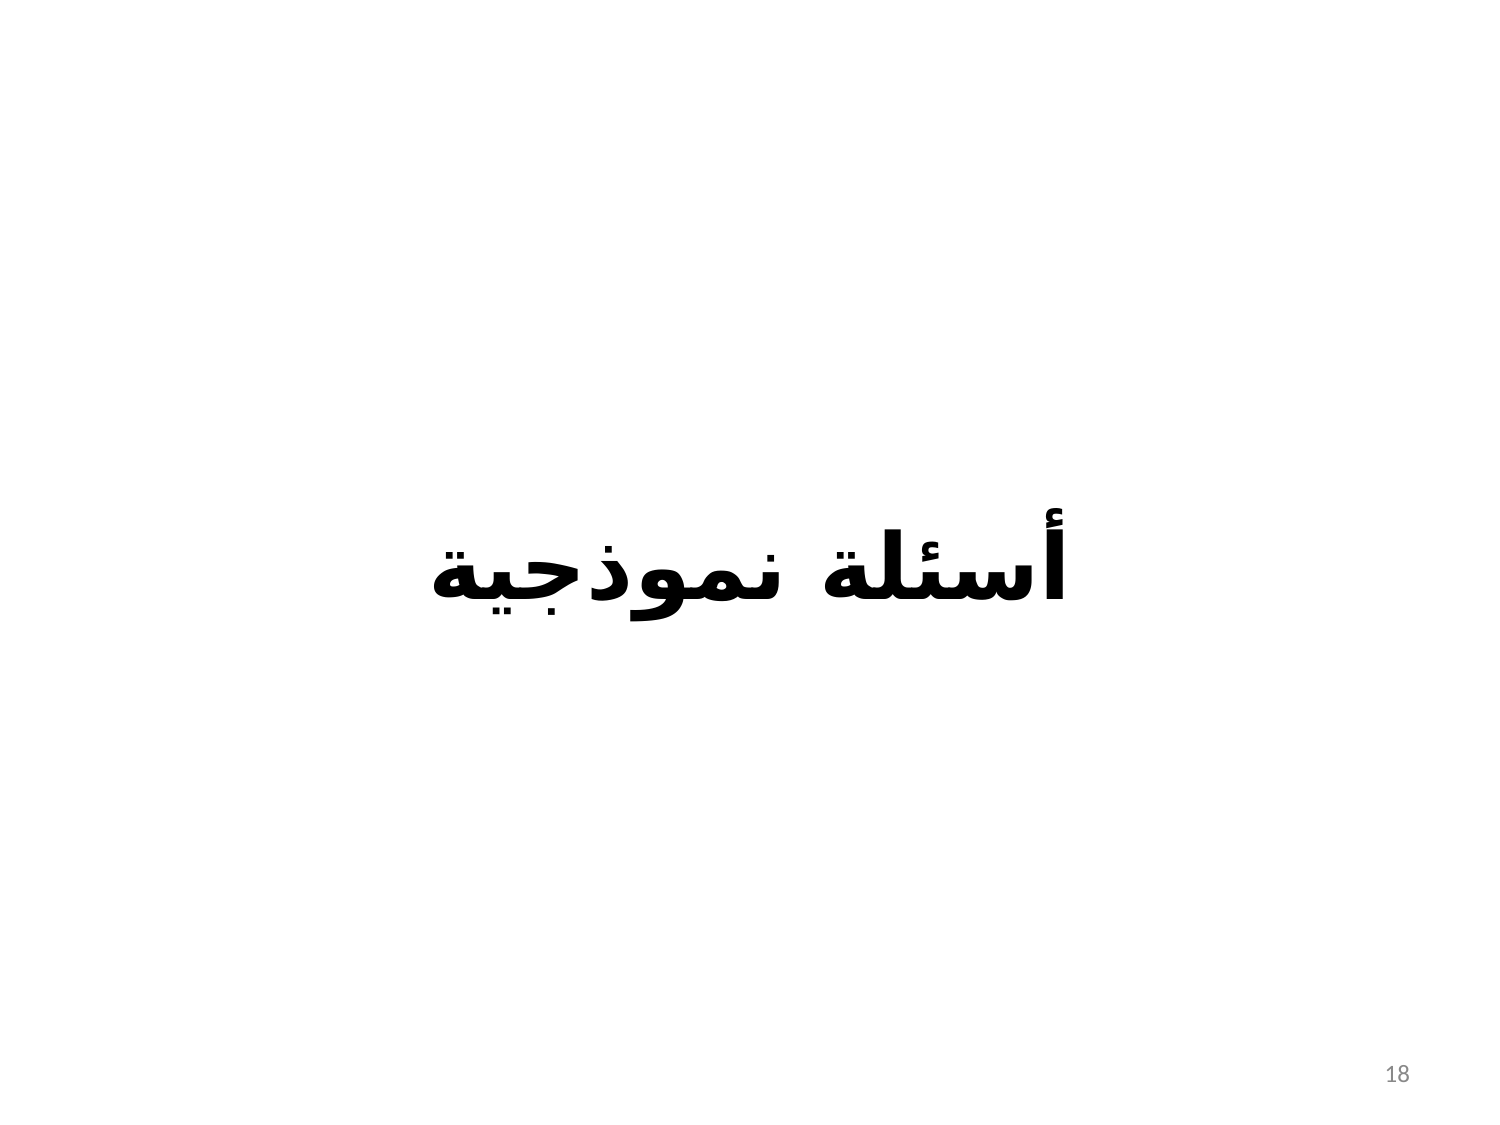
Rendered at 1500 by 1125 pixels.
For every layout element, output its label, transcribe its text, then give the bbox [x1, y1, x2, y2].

title أسئلة نموذجية [75, 468, 1425, 657]
slide_number 18 [1074, 1042, 1425, 1103]
